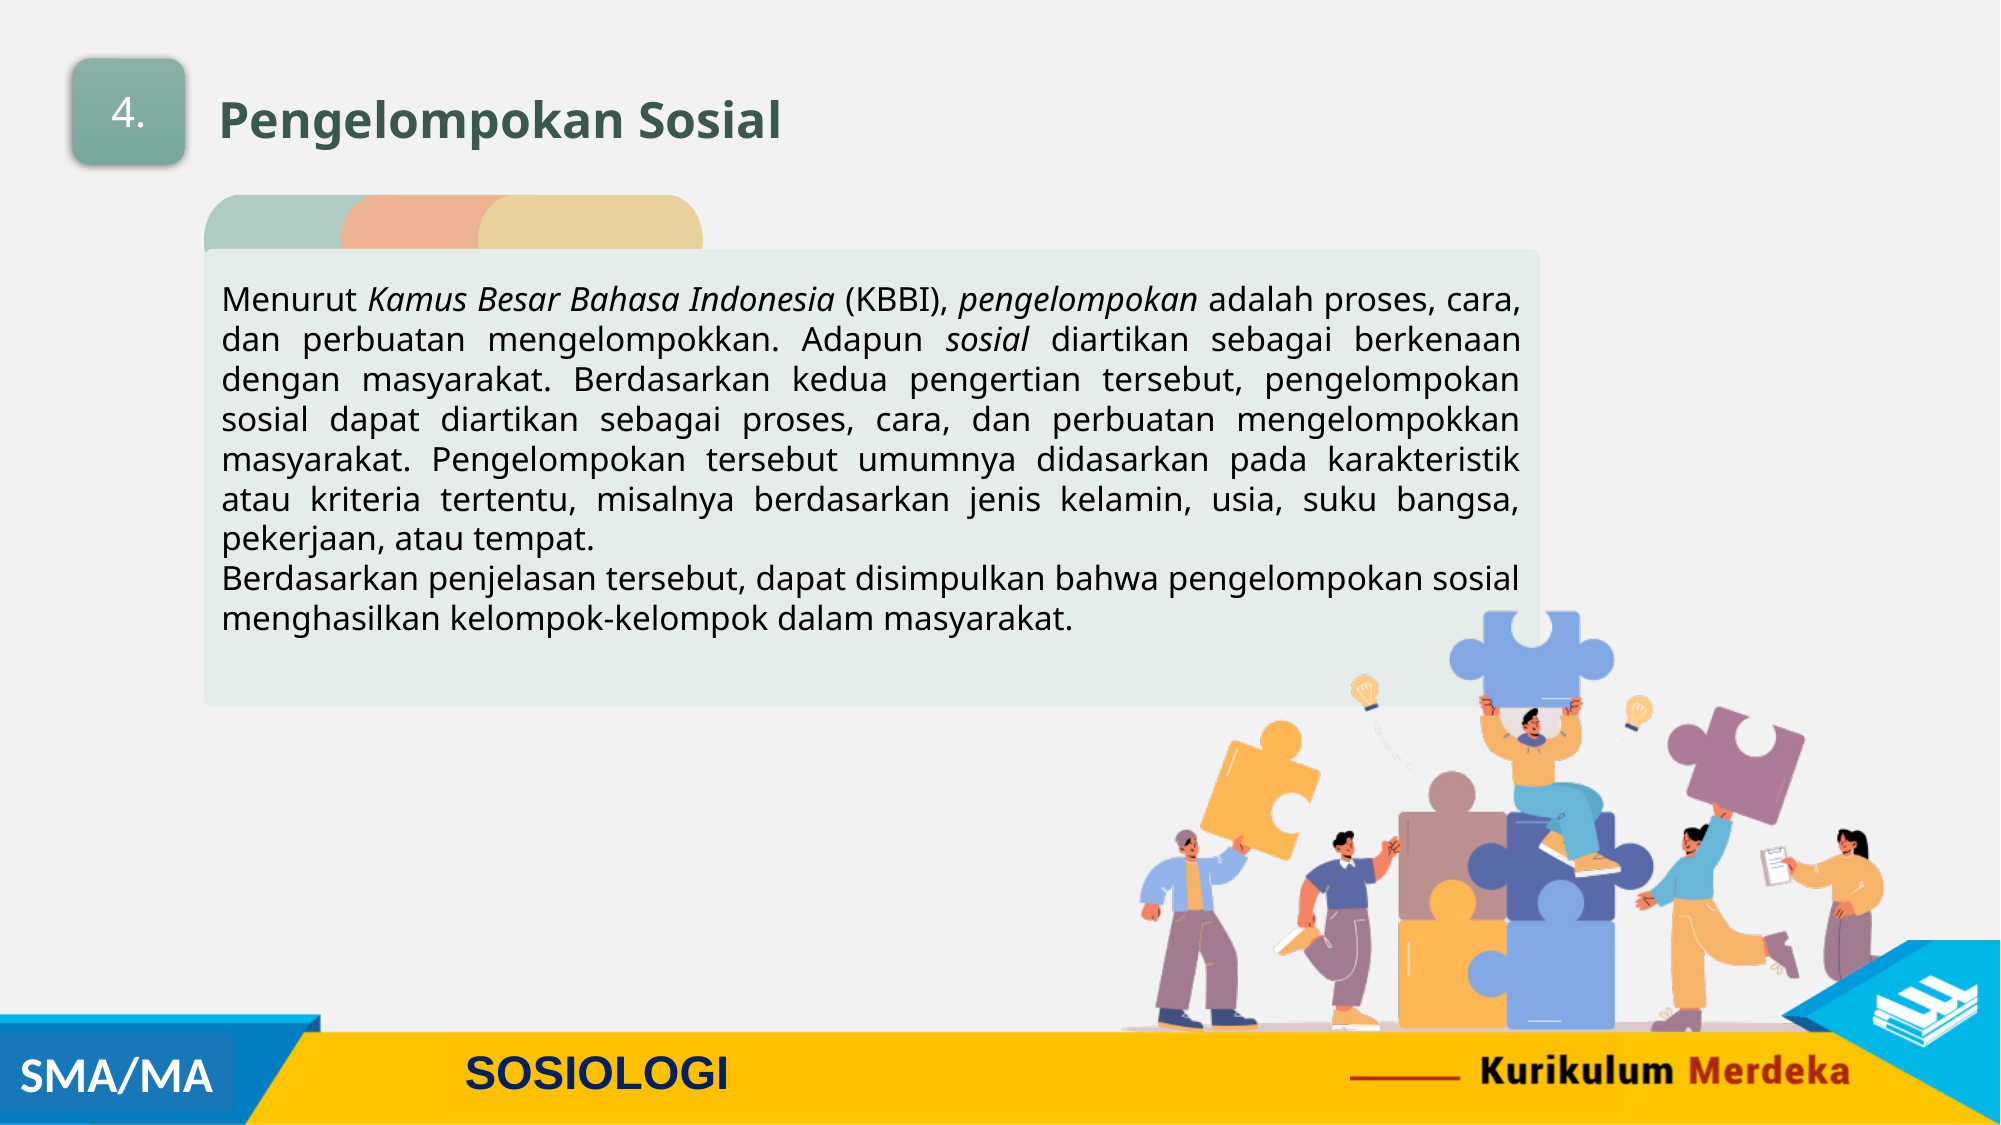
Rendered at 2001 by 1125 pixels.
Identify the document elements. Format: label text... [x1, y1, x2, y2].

text_box Menurut Kamus Besar Bahasa Indonesia (KBBI), pengelompokan adalah proses, cara, dan perbuatan mengelompokkan. Adapun sosial diartikan sebagai berkenaan dengan masyarakat. Berdasarkan kedua pengertian tersebut, pengelompokan sosial dapat diartikan sebagai proses, cara, dan perbuatan mengelompokkan masyarakat. Pengelompokan tersebut umumnya didasarkan pada karakteristik atau kriteria tertentu, misalnya berdasarkan jenis kelamin, usia, suku bangsa, pekerjaan, atau tempat. Berdasarkan penjelasan tersebut, dapat disimpulkan bahwa pengelompokan sosial menghasilkan kelompok-kelompok dalam masyarakat. [202, 247, 1541, 708]
text_box [202, 193, 373, 253]
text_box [0, 940, 2000, 1125]
text_box Pengelompokan Sosial [203, 80, 1192, 156]
text_box [476, 193, 704, 247]
picture [1097, 584, 1950, 940]
text_box 4. [72, 58, 186, 164]
text_box [339, 193, 510, 247]
